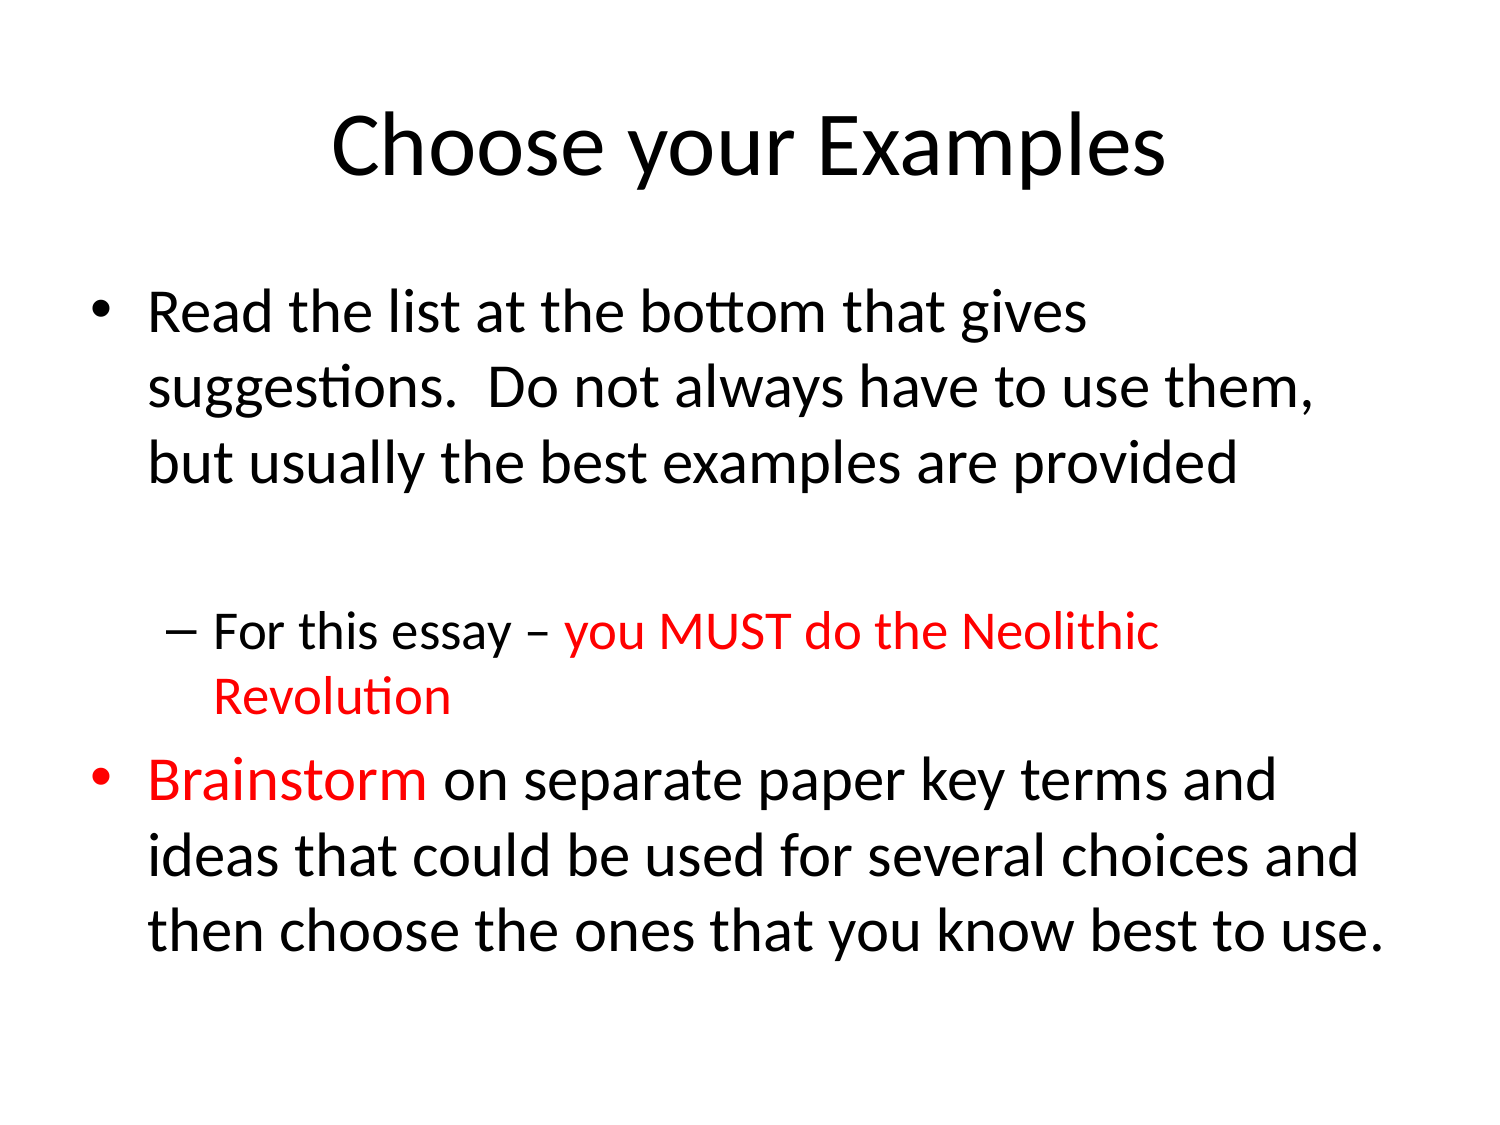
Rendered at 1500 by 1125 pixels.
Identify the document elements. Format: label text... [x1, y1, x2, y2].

list Read the list at the bottom that gives suggestions. Do not always have to use them, but usually the best examples are provided For this essay – you MUST do the Neolithic Revolution Brainstorm on separate paper key terms and ideas that could be used for several choices and then choose the ones that you know best to use. [75, 262, 1425, 1005]
title Choose your Examples [75, 45, 1425, 233]
